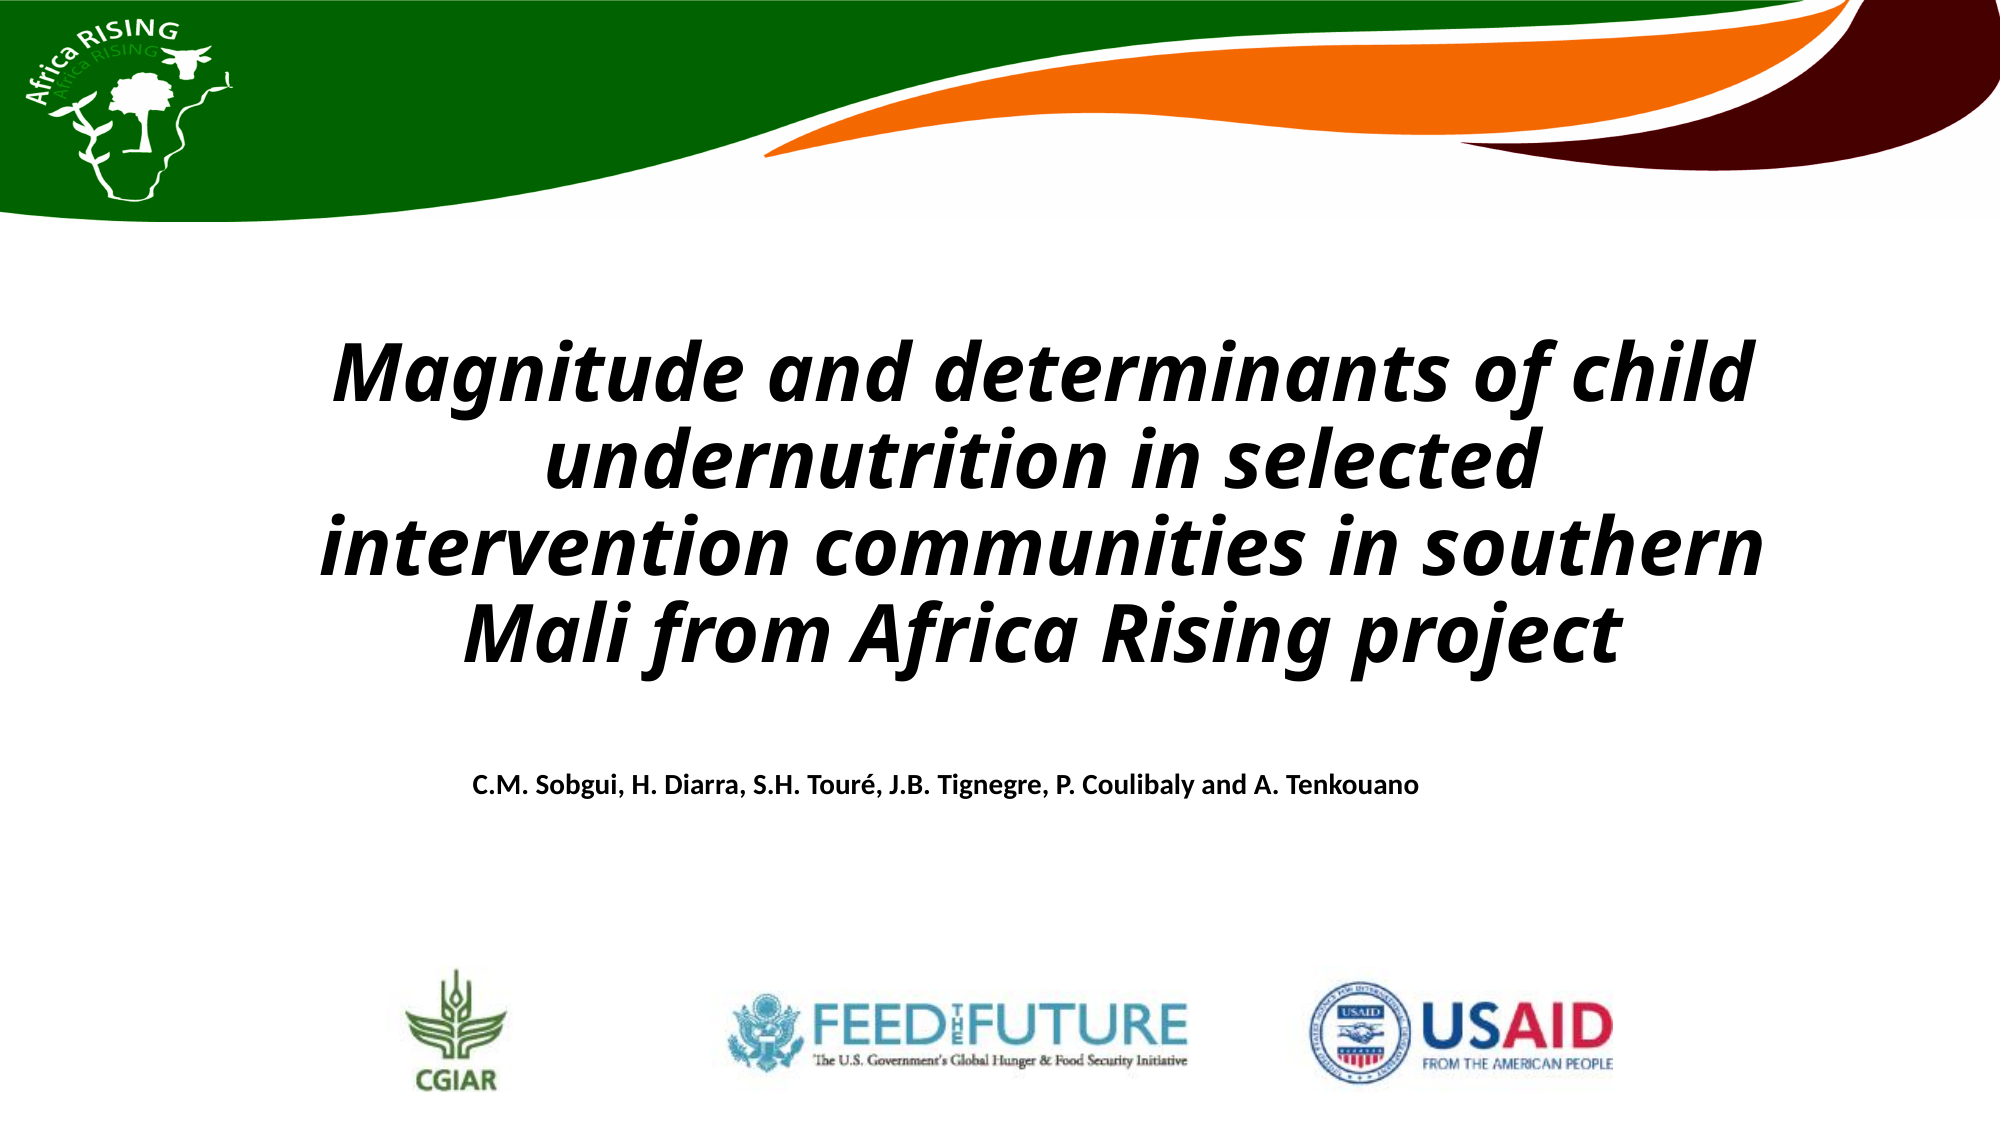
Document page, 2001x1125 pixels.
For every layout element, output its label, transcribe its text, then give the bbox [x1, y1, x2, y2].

subtitle C.M. Sobgui, H. Diarra, S.H. Touré, J.B. Tignegre, P. Coulibaly and A. Tenkouano [196, 761, 1697, 1034]
picture [387, 966, 1613, 1101]
picture [0, 0, 2000, 222]
title Magnitude and determinants of child undernutrition in selected intervention communities in southern Mali from Africa Rising project [292, 295, 1793, 688]
